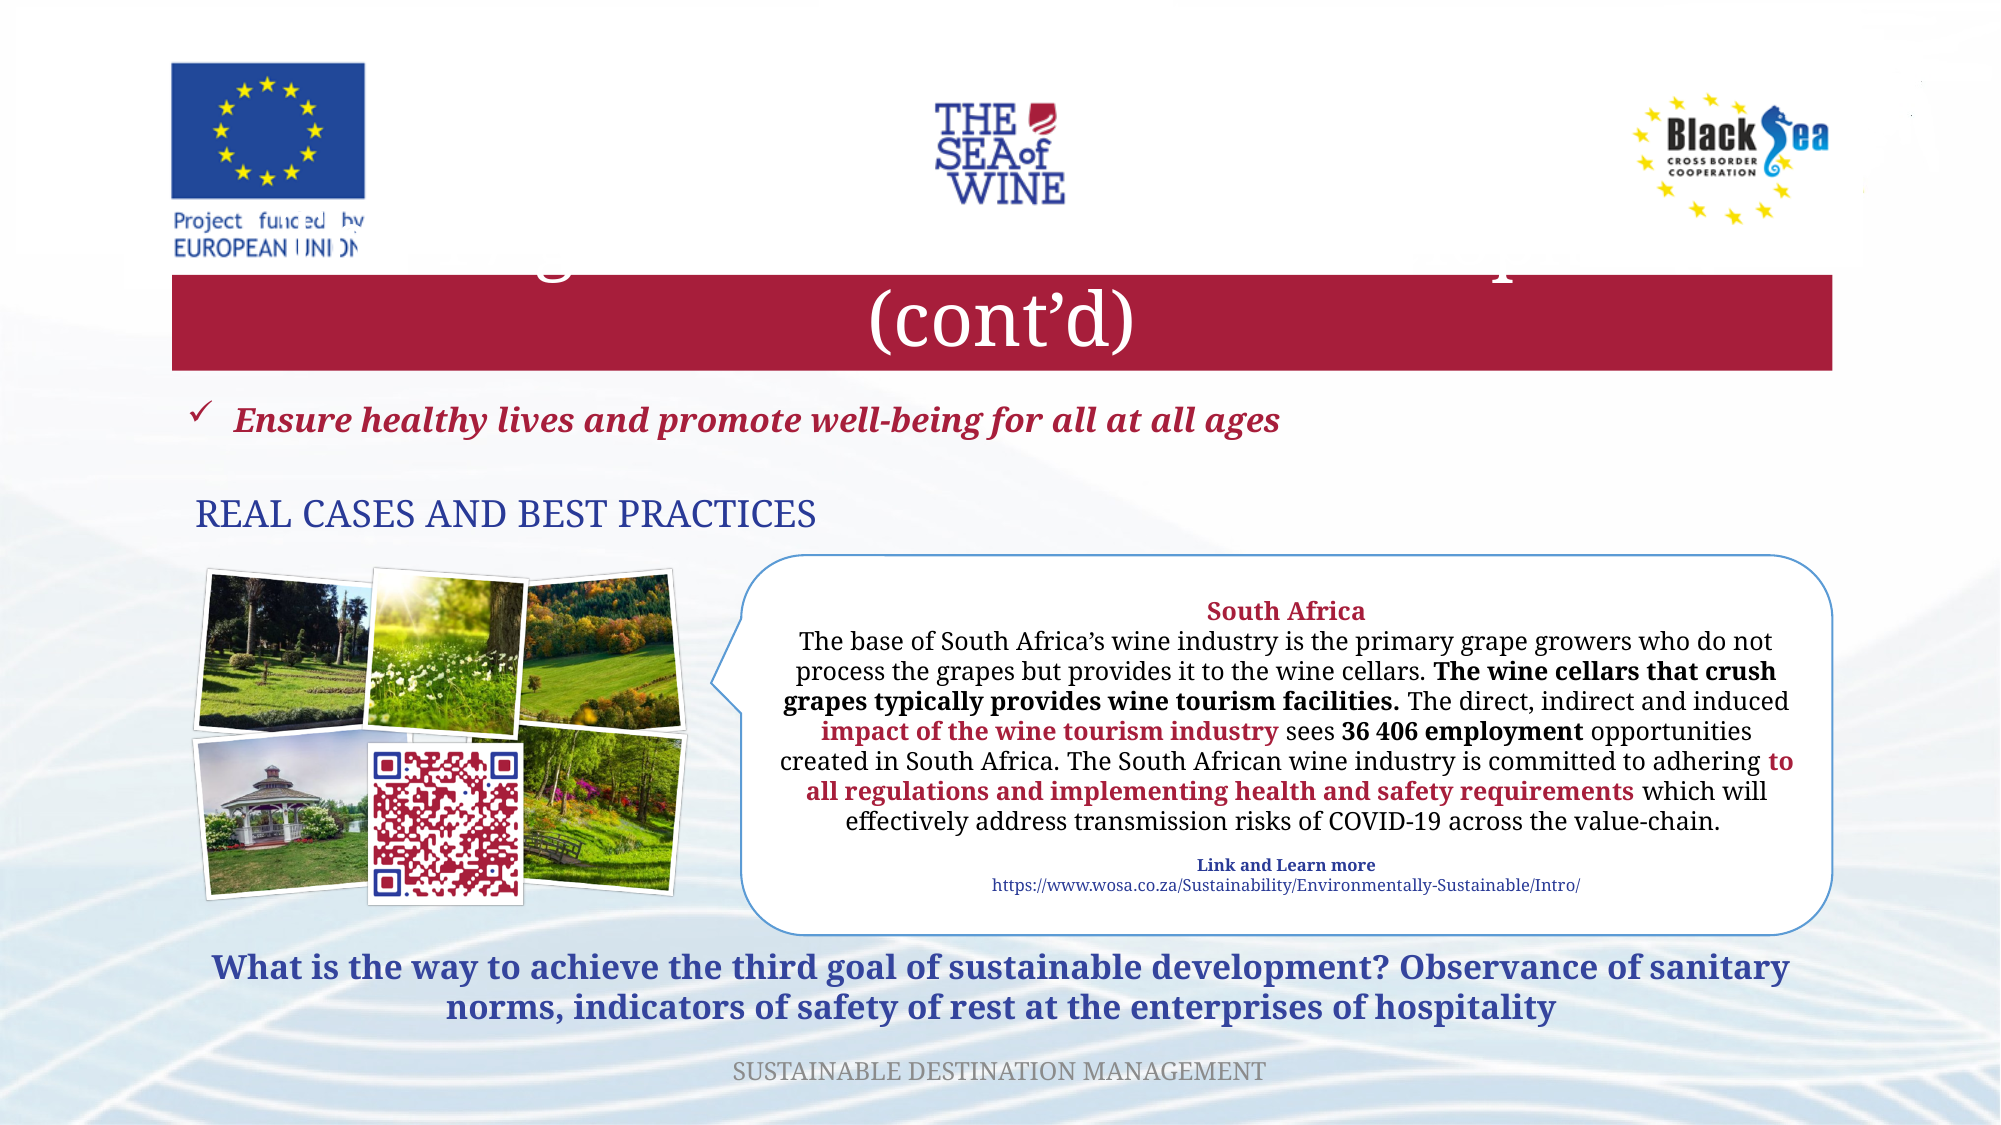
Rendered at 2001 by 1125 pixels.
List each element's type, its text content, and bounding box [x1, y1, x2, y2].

text_box South Africa The base of South Africa’s wine industry is the primary grape growers who do not process the grapes but provides it to the wine cellars. The wine cellars that crush grapes typically provides wine tourism facilities. The direct, indirect and induced impact of the wine tourism industry sees 36 406 employment opportunities created in South Africa. The South African wine industry is committed to adhering to all regulations and implementing health and safety requirements which will effectively address transmission risks of COVID-19 across the value-chain. Link and Learn more https://www.wosa.co.za/Sustainability/Environmentally-Sustainable/Intro/ [709, 554, 1834, 937]
footer SUSTAINABLE DESTINATION MANAGEMENT [662, 1042, 1338, 1103]
picture [0, 0, 2001, 1125]
title The 17 goals of sustainable development (cont’d) [172, 274, 1833, 371]
list Ensure healthy lives and promote well-being for all at all ages What is the way to achieve the third goal of sustainable development? Observance of sanitary norms, indicators of safety of rest at the enterprises of hospitality [172, 382, 1833, 1043]
text_box real cases and best practices [180, 482, 833, 543]
